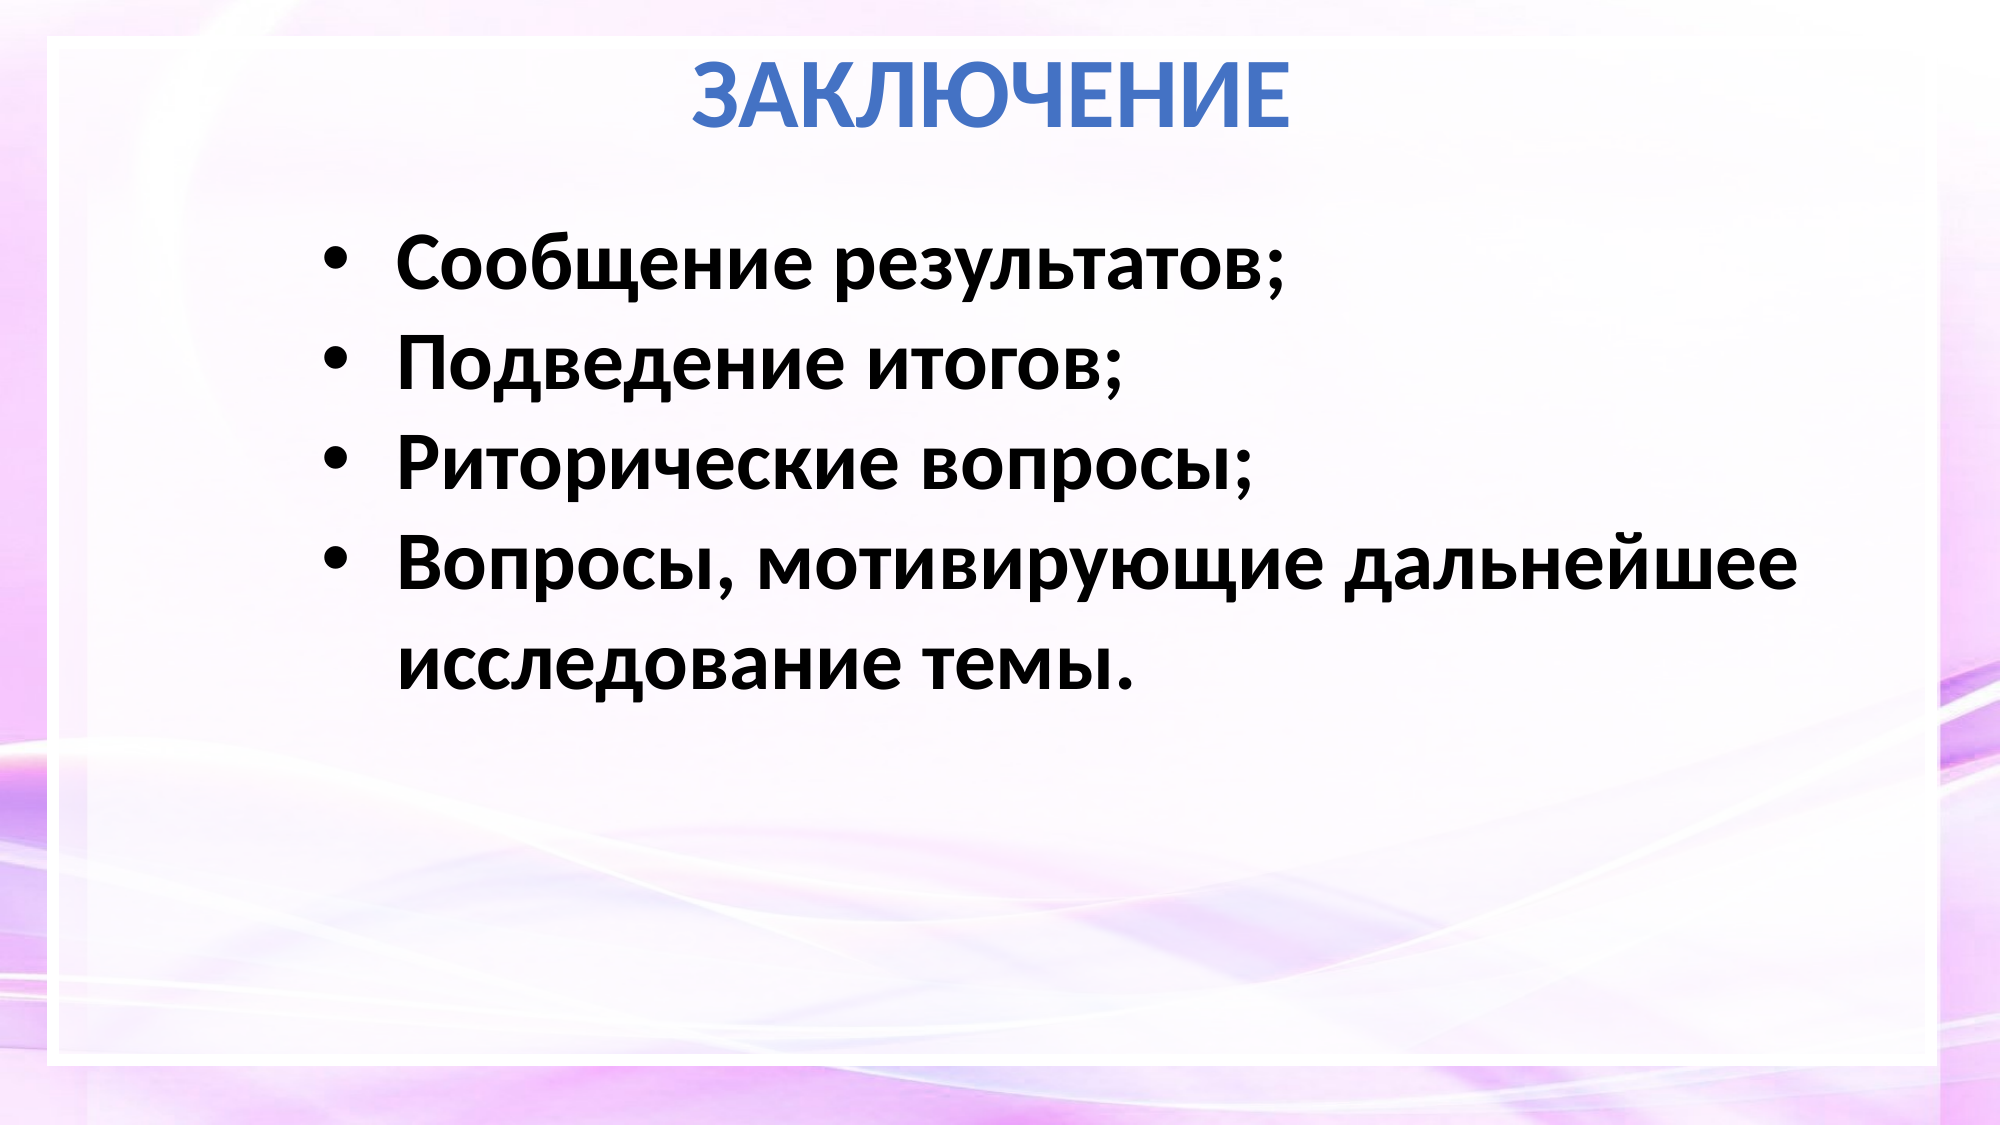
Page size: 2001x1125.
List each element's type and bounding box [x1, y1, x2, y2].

text_box [0, 0, 2000, 1125]
